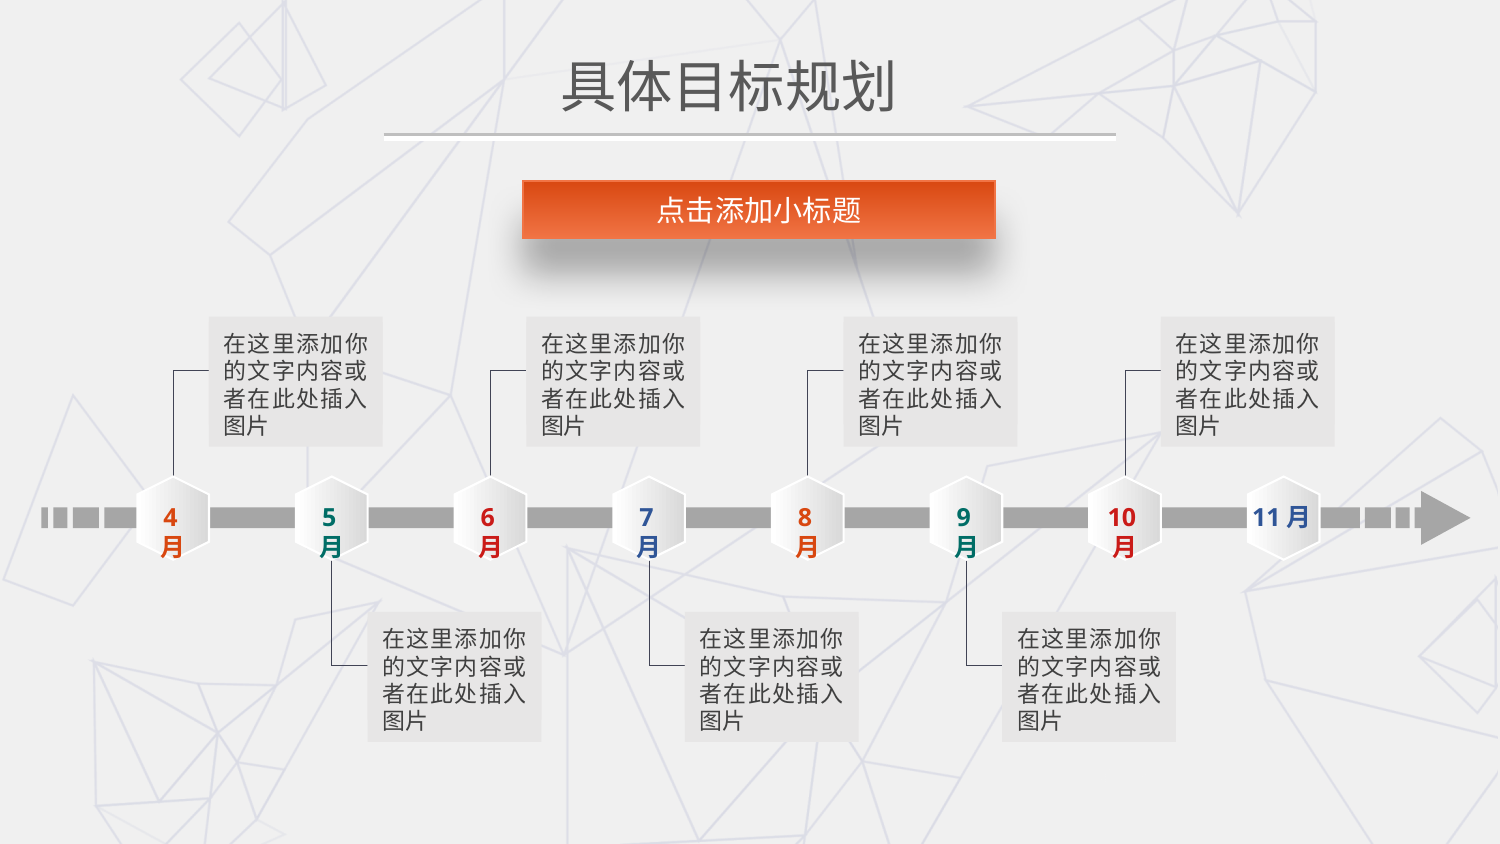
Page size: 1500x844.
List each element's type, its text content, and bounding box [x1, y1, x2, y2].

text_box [208, 316, 383, 449]
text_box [367, 611, 542, 744]
title 具体目标规划 [280, 51, 1178, 136]
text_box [454, 476, 527, 560]
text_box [685, 490, 771, 545]
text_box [527, 490, 613, 545]
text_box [295, 476, 368, 560]
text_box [613, 476, 685, 560]
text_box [209, 490, 295, 545]
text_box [684, 611, 859, 744]
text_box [1080, 476, 1170, 560]
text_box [368, 490, 454, 545]
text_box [844, 490, 930, 545]
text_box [455, 405, 526, 442]
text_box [771, 476, 844, 560]
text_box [137, 476, 209, 560]
text_box 点击添加小标题 [522, 180, 996, 239]
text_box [613, 594, 720, 631]
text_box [1160, 316, 1335, 449]
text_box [1003, 490, 1080, 545]
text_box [137, 405, 208, 442]
picture [0, 0, 1498, 844]
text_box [1327, 490, 1471, 545]
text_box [1089, 405, 1160, 442]
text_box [843, 316, 1018, 449]
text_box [1170, 490, 1237, 545]
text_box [1237, 476, 1327, 560]
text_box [526, 316, 701, 449]
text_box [296, 594, 403, 631]
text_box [930, 476, 1003, 560]
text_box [1002, 611, 1176, 744]
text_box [931, 594, 1038, 631]
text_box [41, 490, 137, 545]
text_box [772, 405, 843, 442]
